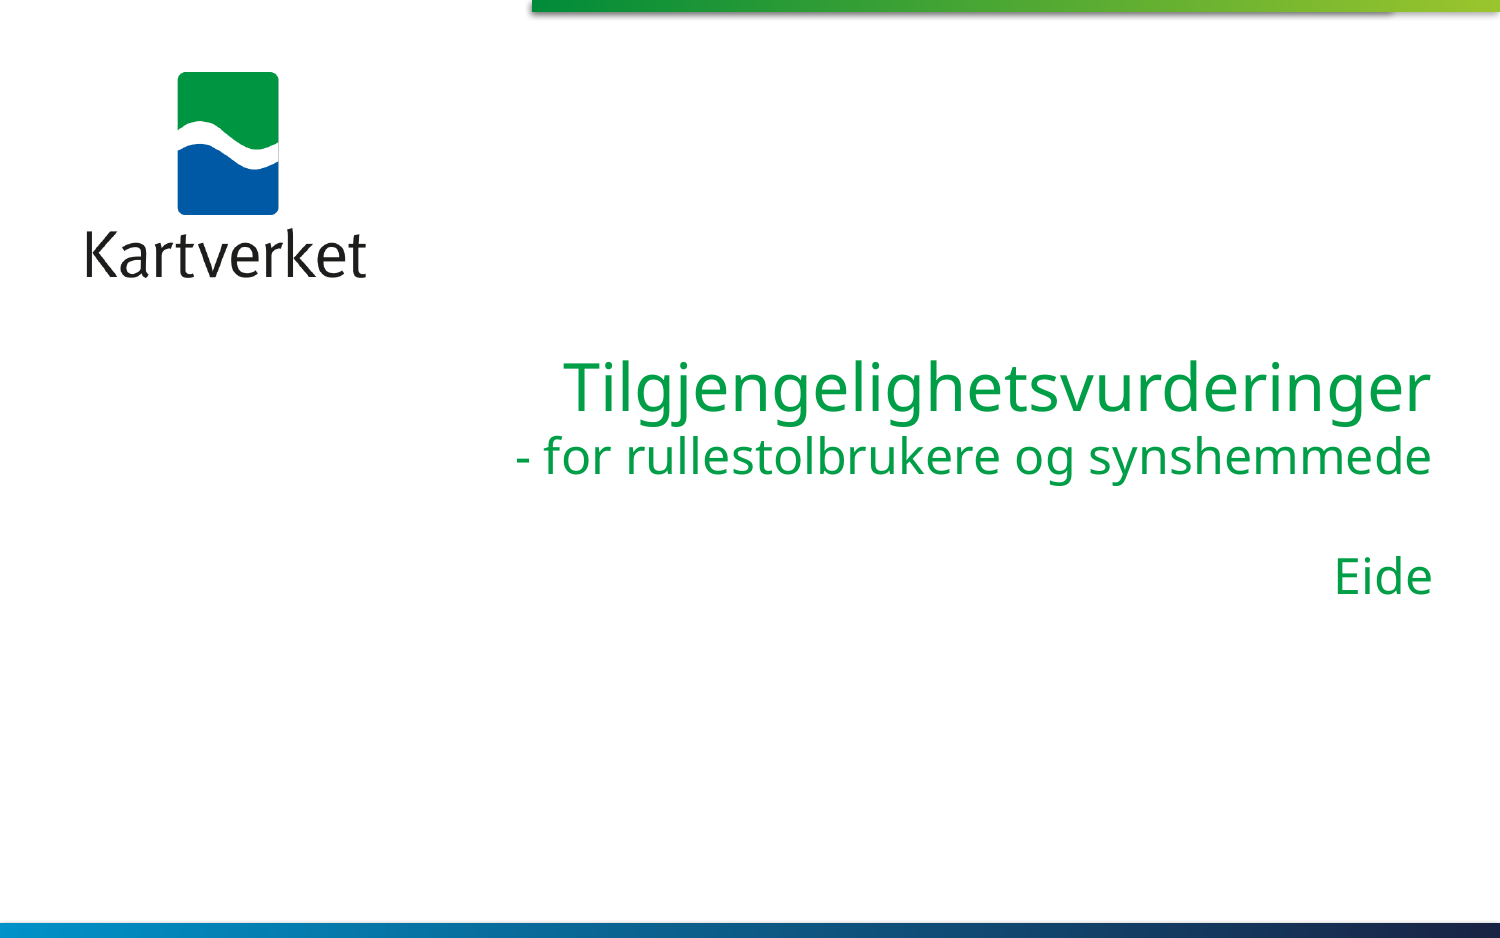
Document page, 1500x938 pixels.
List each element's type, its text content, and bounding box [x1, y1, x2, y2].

text_box Tilgjengelighetsvurderinger - for rullestolbrukere og synshemmede Eide [66, 337, 1449, 613]
